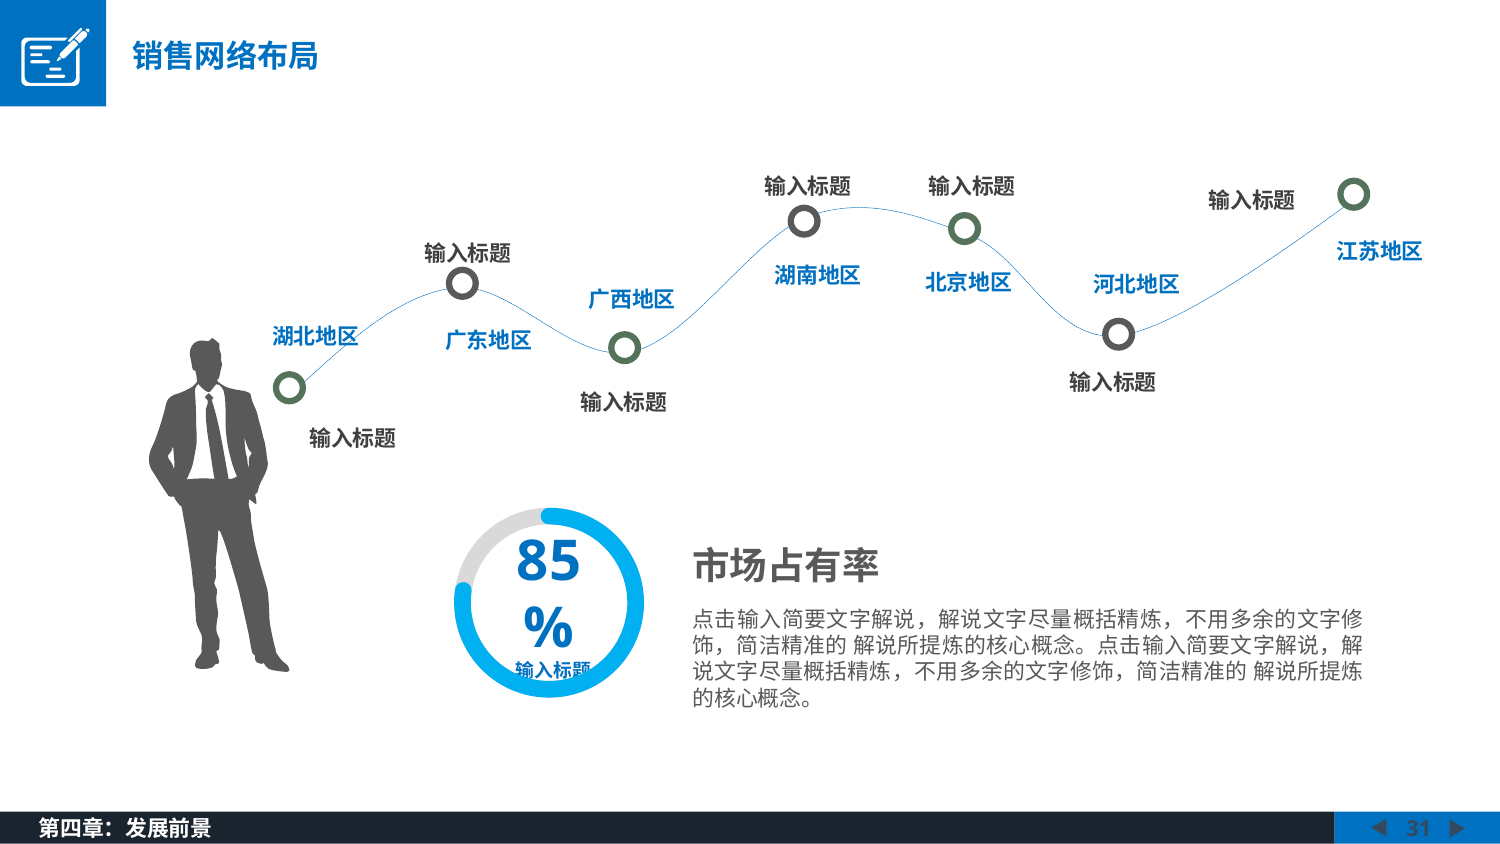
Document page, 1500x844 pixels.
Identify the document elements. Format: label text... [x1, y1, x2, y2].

text_box 输入标题 [913, 164, 1031, 206]
text_box [949, 213, 981, 245]
text_box 湖南地区 [759, 254, 877, 296]
text_box [303, 286, 542, 385]
text_box 江苏地区 [1321, 230, 1439, 272]
text_box [273, 372, 305, 404]
text_box [609, 332, 641, 364]
text_box [148, 338, 290, 672]
text_box [1103, 318, 1135, 350]
text_box 河北地区 [1078, 262, 1196, 304]
text_box 输入标题 [409, 231, 527, 273]
text_box 输入标题 [749, 164, 867, 206]
text_box 输入标题 [565, 380, 683, 422]
text_box 北京地区 [910, 261, 1028, 302]
text_box 输入标题 [294, 417, 412, 459]
text_box 85% 输入标题 [460, 513, 638, 692]
text_box [254, 809, 1332, 844]
text_box [548, 199, 1346, 355]
text_box 31 [1334, 809, 1500, 844]
text_box 输入标题 [1055, 361, 1172, 403]
text_box [1338, 178, 1370, 210]
text_box 湖北地区 [257, 315, 375, 357]
text_box [0, 0, 108, 108]
text_box 广东地区 [430, 319, 548, 361]
text_box 广西地区 [573, 277, 691, 319]
text_box 第四章：发展前景 [0, 809, 254, 844]
text_box 输入标题 [1193, 178, 1311, 220]
text_box [461, 515, 637, 691]
text_box [788, 206, 820, 237]
text_box 销售网络布局 [121, 44, 644, 103]
text_box [21, 27, 90, 86]
text_box [108, 0, 1500, 108]
text_box 市场占有率 点击输入简要文字解说，解说文字尽量概括精炼，不用多余的文字修饰，简洁精准的 解说所提炼的核心概念。点击输入简要文字解说，解说文字尽量概括精炼，不用多余的文字修饰，简洁精准的 解说所提炼的核心概念。 [677, 534, 1379, 718]
text_box [446, 273, 478, 299]
